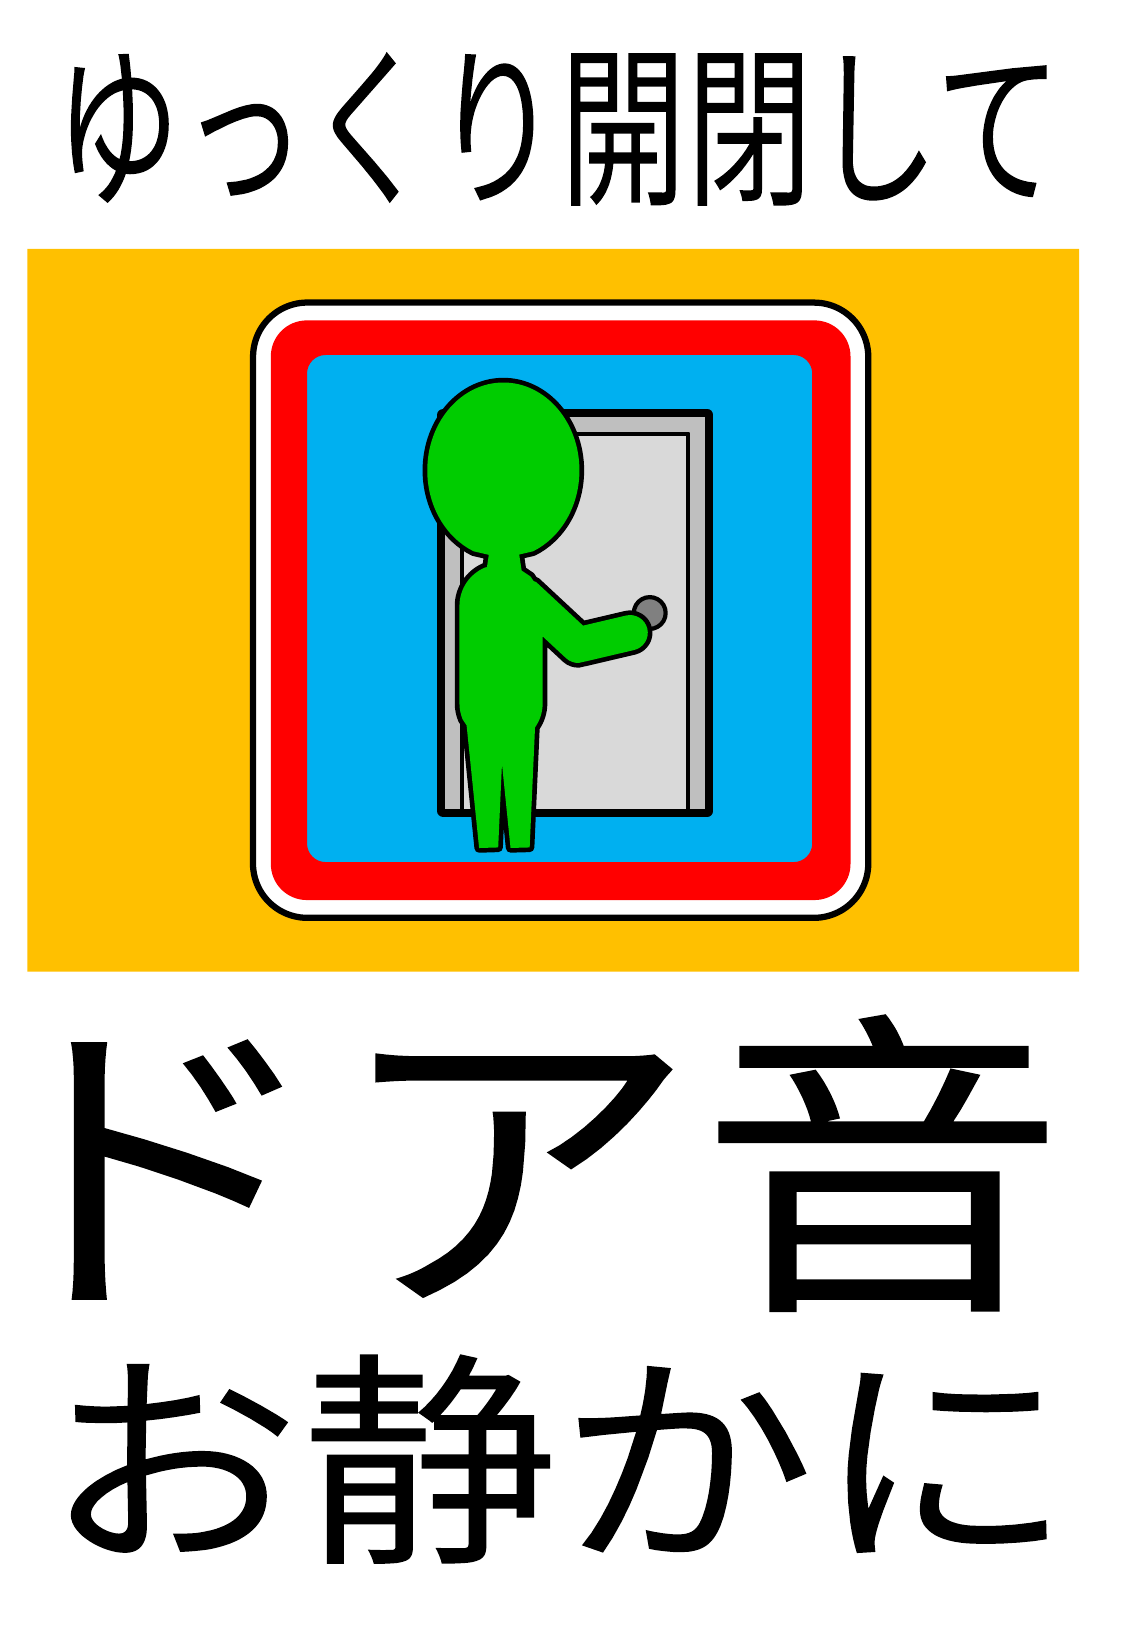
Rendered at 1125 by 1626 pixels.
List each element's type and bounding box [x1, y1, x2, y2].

text_box [252, 302, 869, 919]
text_box [25, 247, 1081, 974]
